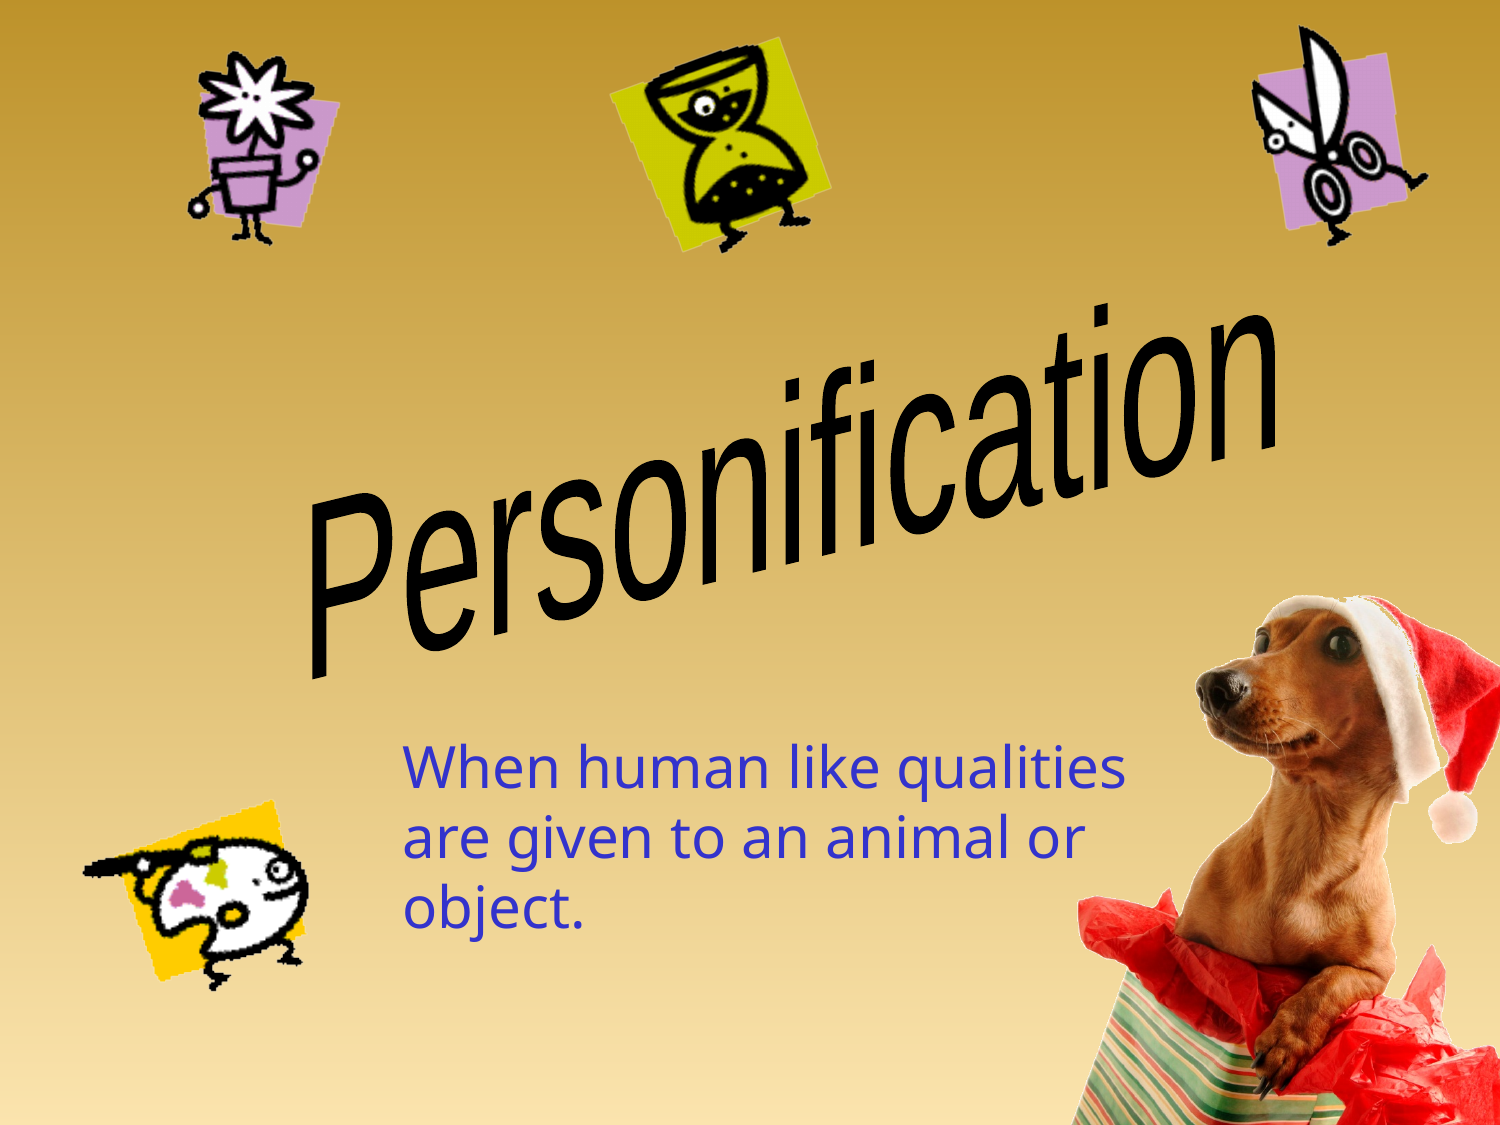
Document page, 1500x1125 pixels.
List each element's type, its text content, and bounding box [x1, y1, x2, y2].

picture [589, 1, 860, 285]
picture [64, 751, 332, 1020]
picture [1238, 0, 1448, 258]
picture [177, 42, 353, 258]
picture [999, 571, 1500, 1125]
text_box When human like qualities are given to an animal or object. [387, 722, 994, 948]
